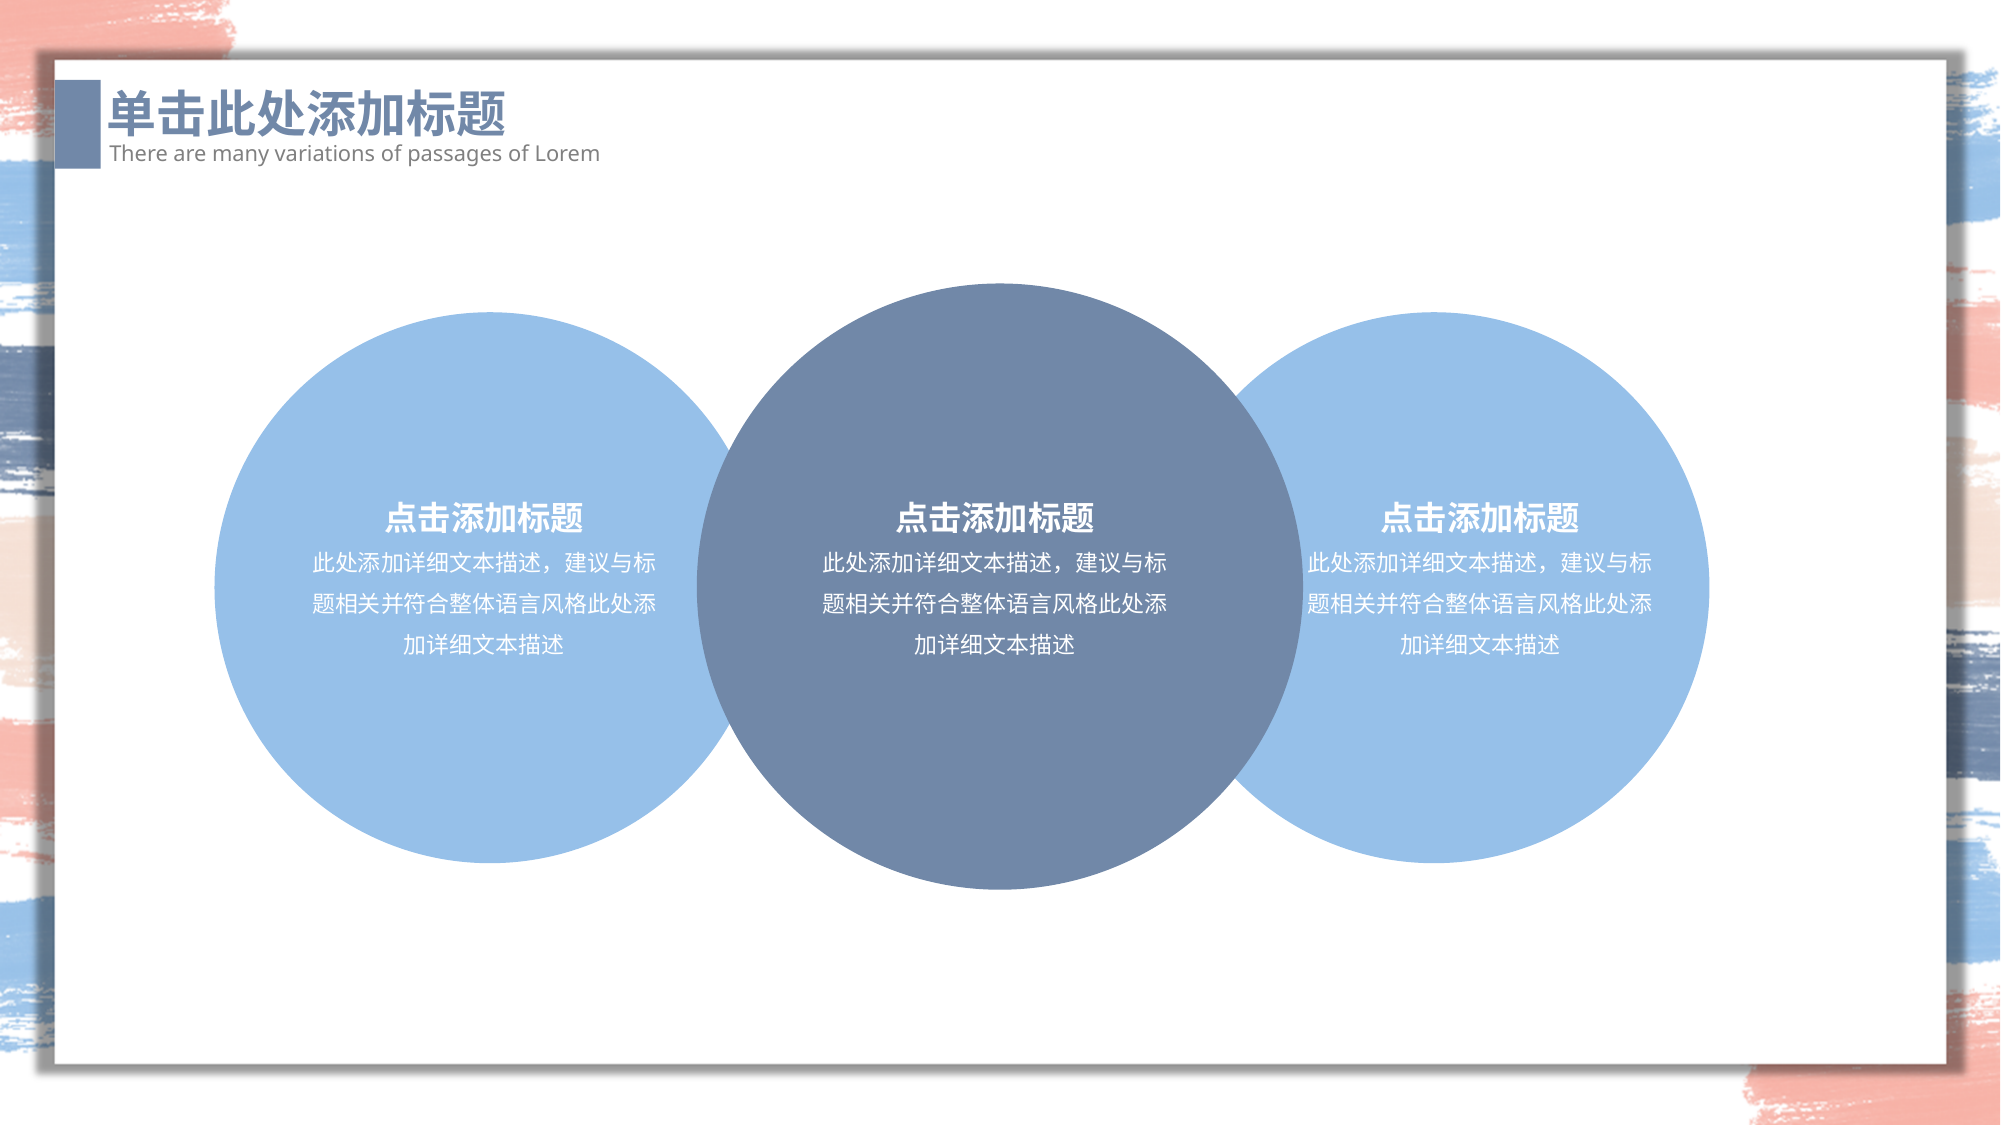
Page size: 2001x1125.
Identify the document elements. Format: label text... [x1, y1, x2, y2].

text_box [695, 282, 1299, 891]
text_box 此处添加详细文本描述，建议与标题相关并符合整体语言风格此处添加详细文本描述 [1292, 527, 1669, 666]
text_box 点击添加标题 [1365, 490, 1596, 527]
text_box 此处添加详细文本描述，建议与标题相关并符合整体语言风格此处添加详细文本描述 [807, 527, 1183, 666]
text_box 此处添加详细文本描述，建议与标题相关并符合整体语言风格此处添加详细文本描述 [296, 527, 673, 666]
text_box [213, 311, 729, 865]
text_box [1235, 311, 1711, 865]
text_box 点击添加标题 [369, 490, 600, 527]
picture [0, 0, 2001, 1125]
text_box 点击添加标题 [880, 490, 1110, 527]
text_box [54, 74, 746, 174]
